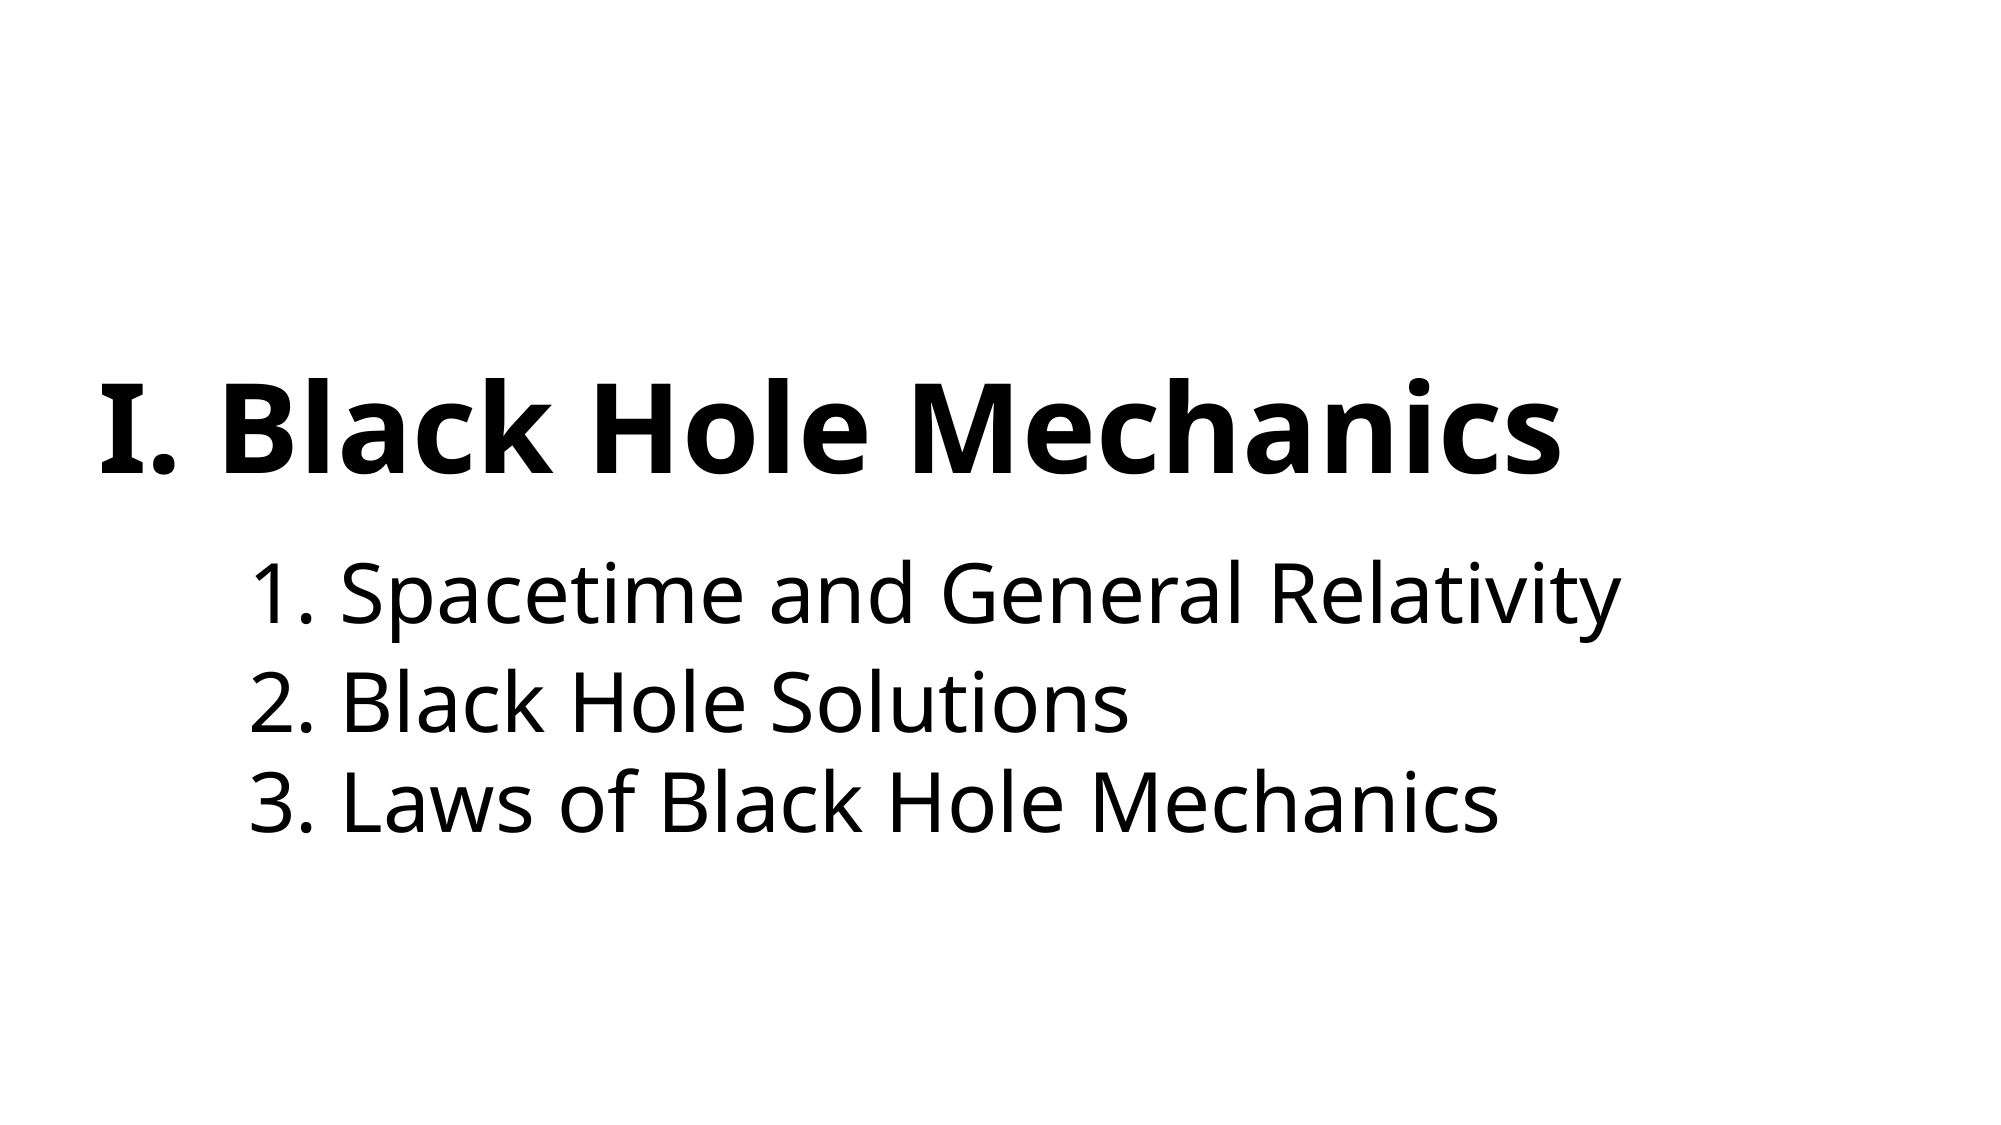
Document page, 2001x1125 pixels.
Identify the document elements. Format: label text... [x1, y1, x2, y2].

title I. Black Hole Mechanics 1. Spacetime and General Relativity 2. Black Hole Solutions 3. Laws of Black Hole Mechanics [83, 318, 1884, 857]
